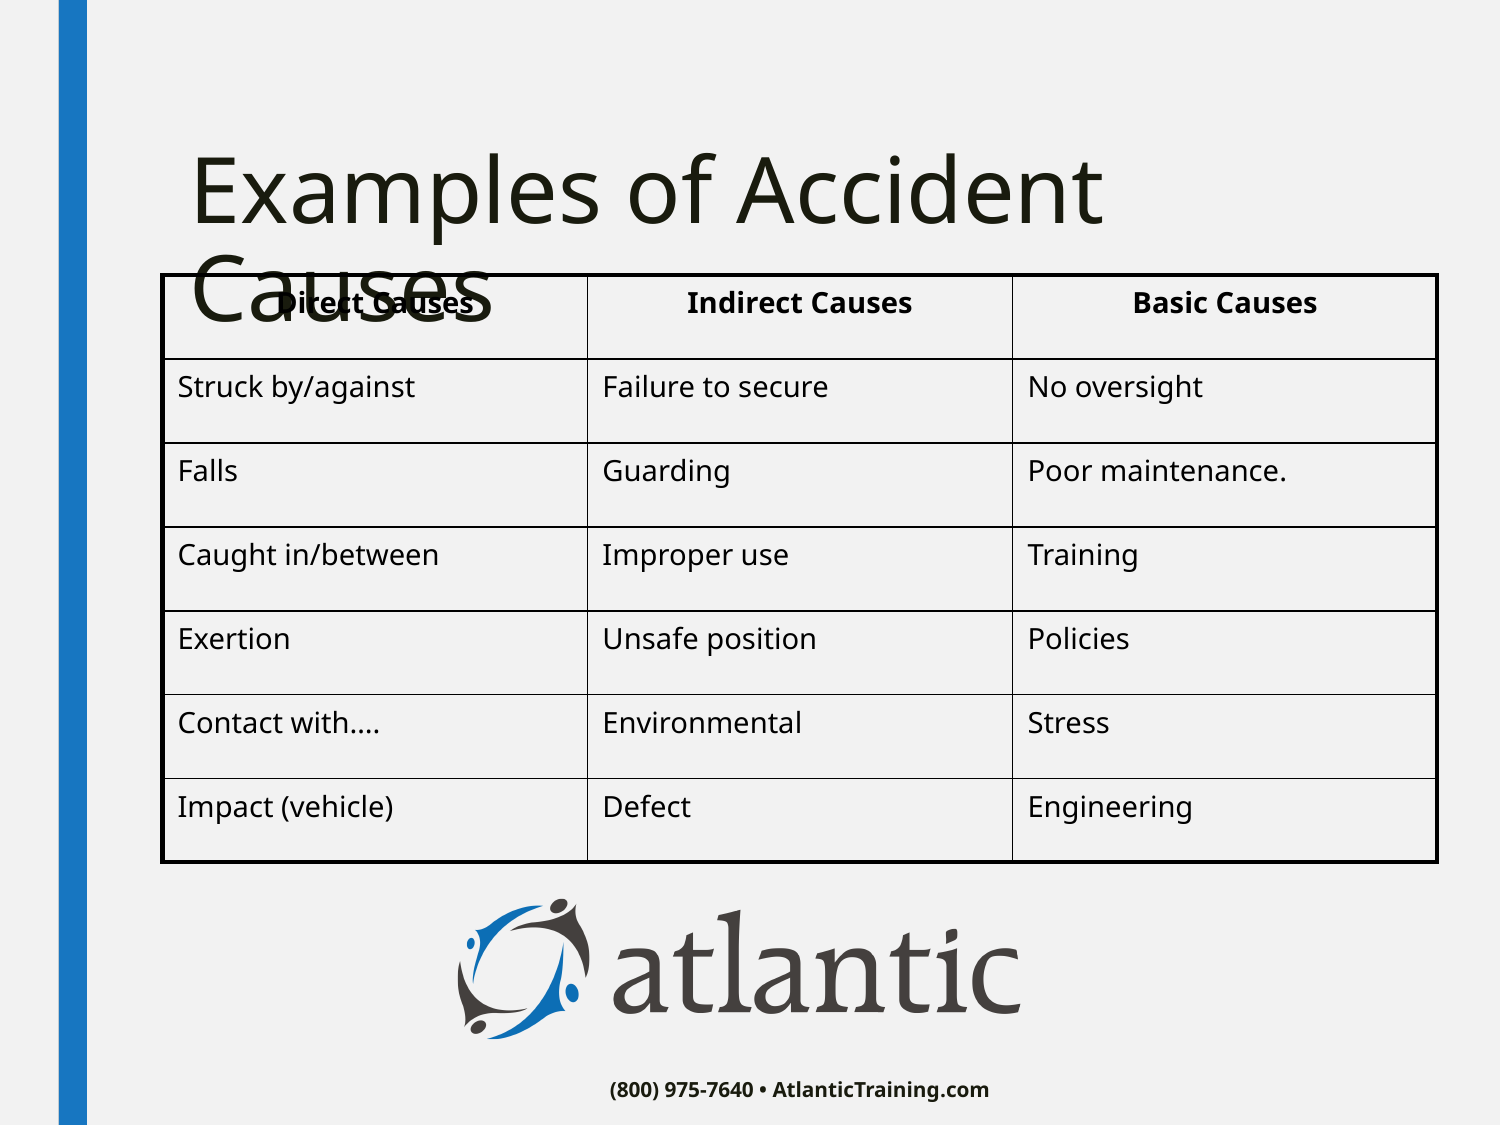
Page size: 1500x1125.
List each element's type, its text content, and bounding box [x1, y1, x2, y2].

table_cell Unsafe position [588, 612, 1012, 694]
table_cell Caught in/between [165, 528, 587, 610]
table_cell Defect [588, 779, 1012, 860]
table_cell Contact with…. [165, 695, 587, 778]
table_cell Policies [1013, 612, 1435, 694]
table_cell Exertion [165, 612, 587, 694]
table_header Basic Causes [1013, 277, 1435, 358]
picture [454, 886, 1030, 1059]
table_cell Stress [1013, 695, 1435, 778]
title Examples of Accident Causes [174, 137, 1450, 325]
table_cell Improper use [588, 528, 1012, 610]
table_cell Poor maintenance. [1013, 444, 1435, 526]
table_cell Struck by/against [165, 360, 587, 442]
table_cell Environmental [588, 695, 1012, 778]
table_header Indirect Causes [588, 277, 1012, 358]
table_cell Training [1013, 528, 1435, 610]
table_cell Guarding [588, 444, 1012, 526]
table_cell Engineering [1013, 779, 1435, 860]
table_cell No oversight [1013, 360, 1435, 442]
footer (800) 975-7640 • AtlanticTraining.com [562, 1052, 1038, 1125]
table_header Direct Causes [165, 277, 587, 358]
table_cell Impact (vehicle) [165, 779, 587, 860]
table_cell Failure to secure [588, 360, 1012, 442]
table_cell Falls [165, 444, 587, 526]
